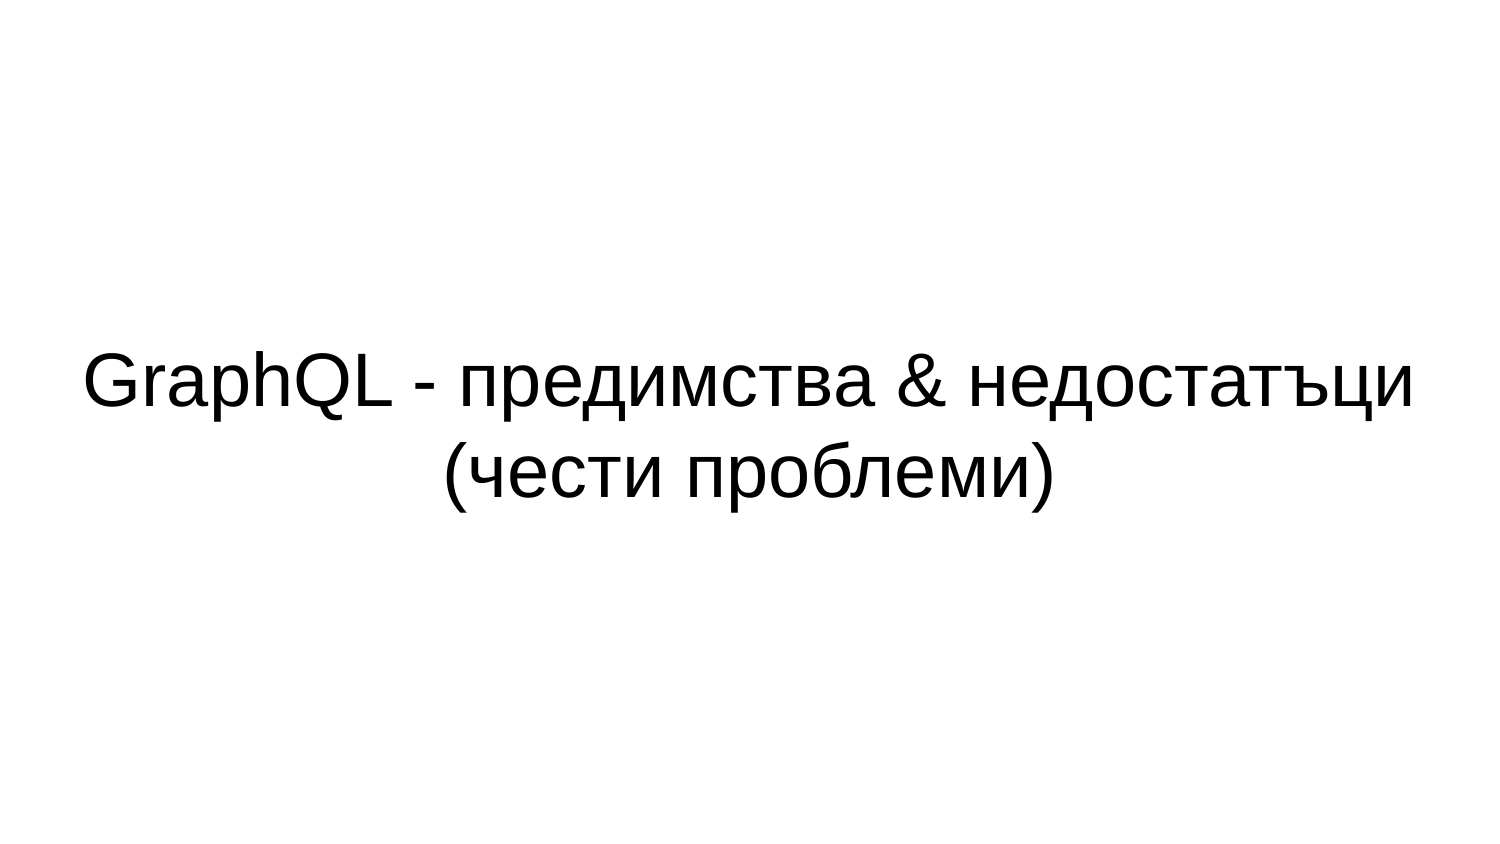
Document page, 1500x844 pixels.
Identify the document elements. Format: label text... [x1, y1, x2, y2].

title GraphQL - предимства & недостатъци (чести проблеми) [51, 352, 1449, 491]
